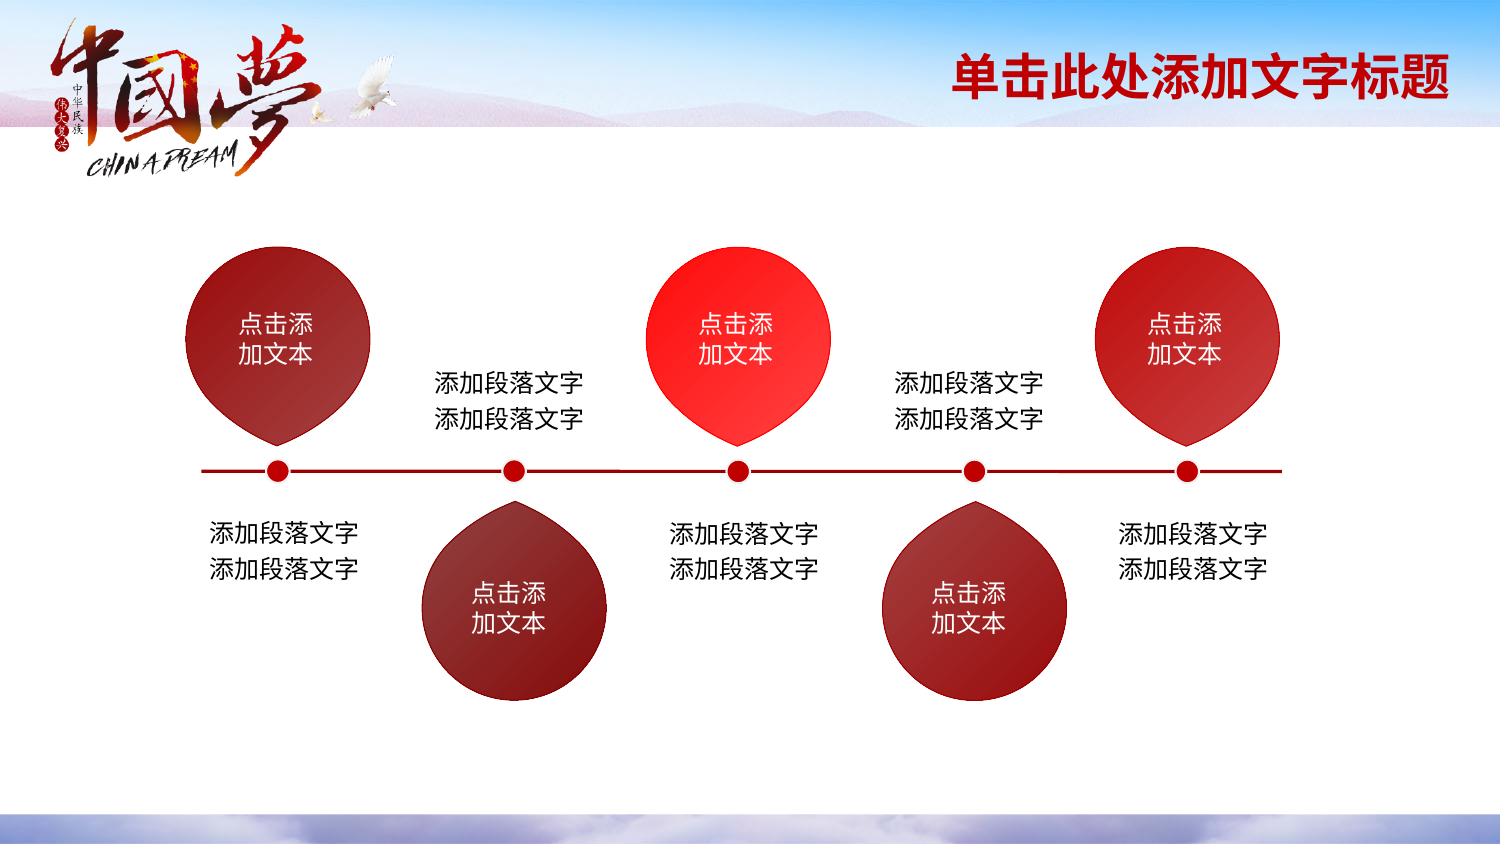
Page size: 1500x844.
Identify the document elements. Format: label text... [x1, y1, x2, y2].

text_box [421, 500, 607, 701]
text_box [725, 458, 752, 471]
text_box [645, 246, 831, 447]
text_box 点击添加文本 [456, 570, 572, 645]
text_box [961, 458, 988, 471]
text_box 点击添加文本 [917, 570, 1032, 646]
text_box [882, 501, 1068, 701]
text_box 点击添加文本 [1132, 301, 1248, 377]
text_box 添加段落文字 添加段落文字 [880, 354, 1071, 442]
text_box [1094, 246, 1280, 447]
text_box 添加段落文字 添加段落文字 [194, 504, 385, 592]
picture [0, 0, 1500, 178]
text_box [501, 458, 527, 471]
text_box [501, 472, 527, 484]
picture [0, 815, 1500, 844]
text_box 点击添加文本 [683, 301, 799, 377]
text_box [725, 472, 752, 485]
text_box [1174, 458, 1201, 471]
text_box 添加段落文字 添加段落文字 [1104, 504, 1294, 592]
text_box [265, 472, 291, 484]
text_box 添加段落文字 添加段落文字 [419, 354, 610, 441]
title [103, 44, 1397, 208]
text_box [185, 246, 371, 447]
text_box 点击添加文本 [223, 301, 339, 376]
text_box [265, 458, 291, 471]
text_box [1174, 472, 1201, 485]
text_box 添加段落文字 添加段落文字 [655, 504, 845, 592]
text_box [961, 472, 988, 485]
